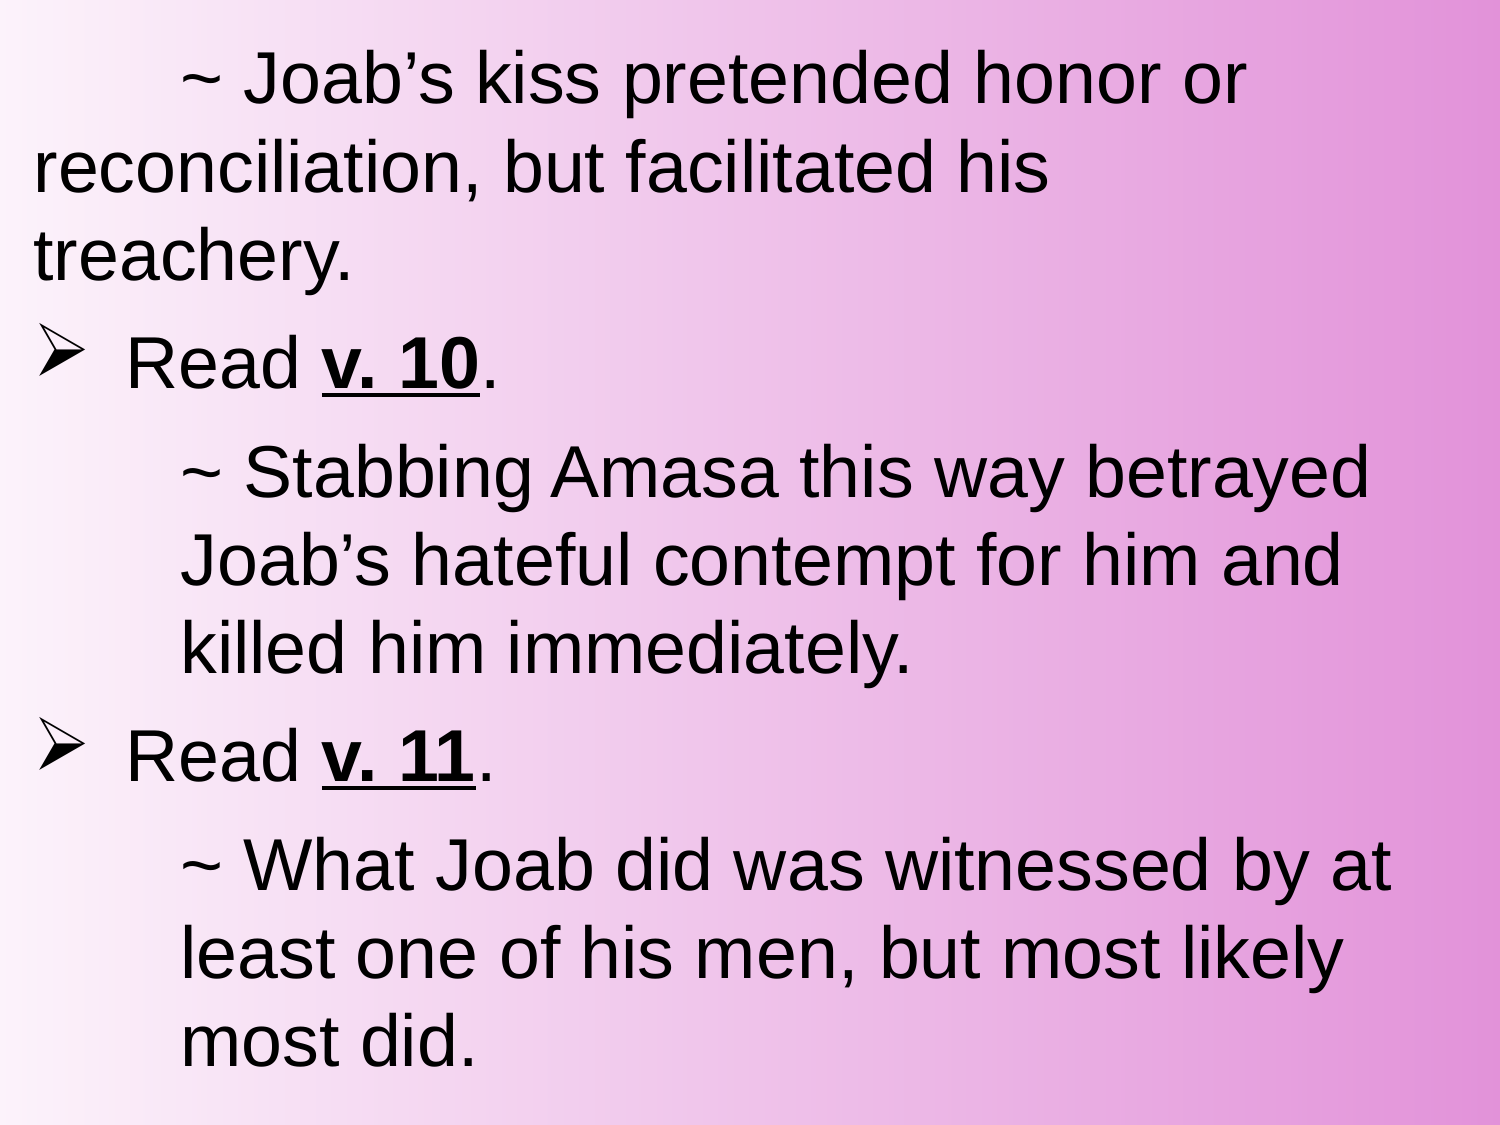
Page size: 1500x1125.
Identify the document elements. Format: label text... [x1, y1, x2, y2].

subtitle ~ Joab’s kiss pretended honor or reconciliation, but facilitated his treachery. Read v. 10. ~ Stabbing Amasa this way betrayed Joab’s hateful contempt for him and killed him immediately. Read v. 11. ~ What Joab did was witnessed by at least one of his men, but most likely most did. [18, 23, 1482, 1106]
